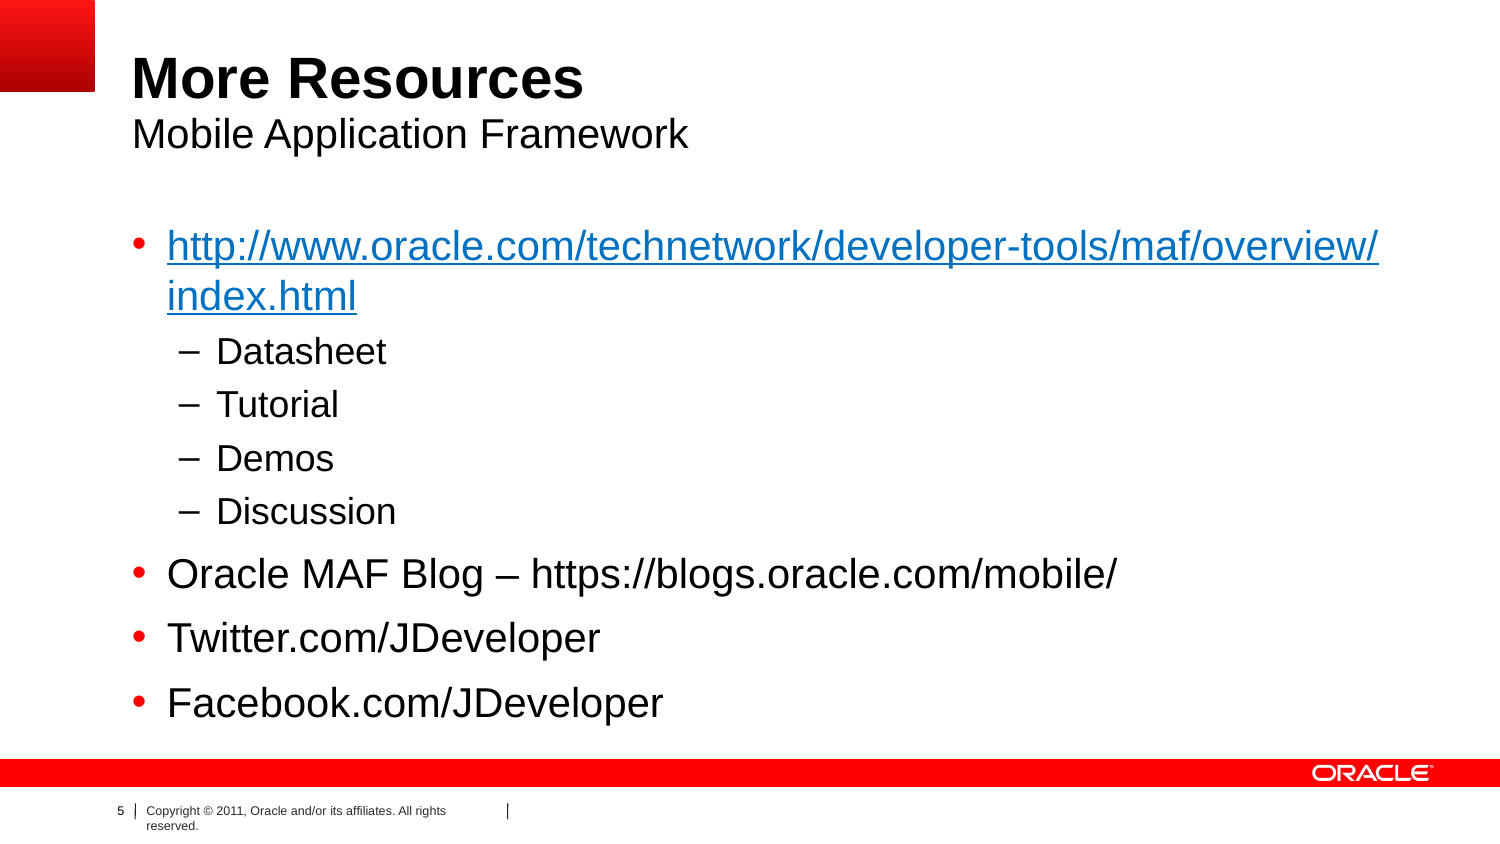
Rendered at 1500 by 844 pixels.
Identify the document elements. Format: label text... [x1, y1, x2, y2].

list http://www.oracle.com/technetwork/developer-tools/maf/overview/index.html Datasheet Tutorial Demos Discussion Oracle MAF Blog – https://blogs.oracle.com/mobile/ Twitter.com/JDeveloper Facebook.com/JDeveloper [131, 218, 1482, 721]
picture [0, 759, 1500, 787]
list Mobile Application Framework [131, 106, 1482, 157]
title More Resources [131, 40, 1482, 106]
